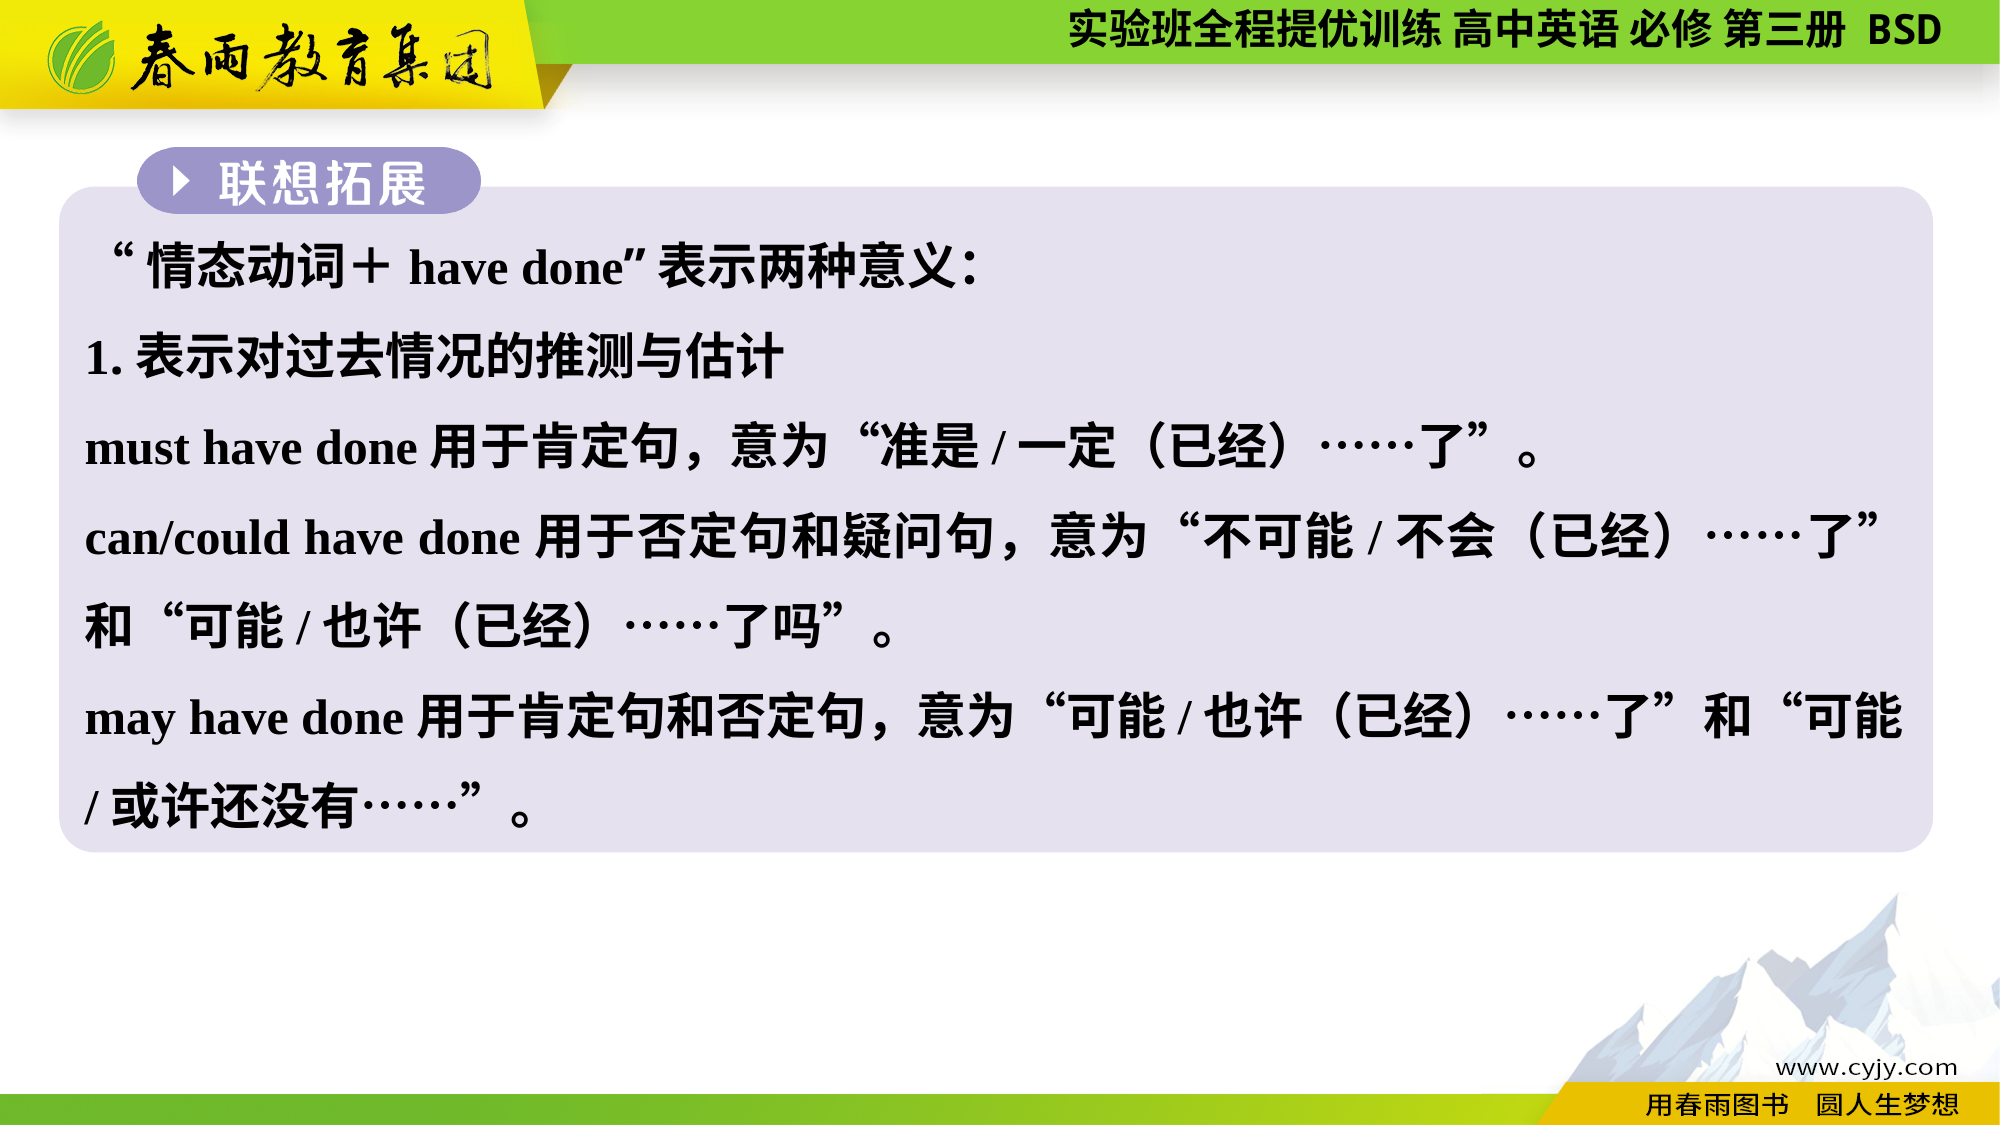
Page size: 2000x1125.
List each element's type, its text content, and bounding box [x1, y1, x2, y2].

text_box “情态动词＋have done”表示两种意义： 1.表示对过去情况的推测与估计 must have done用于肯定句，意为“准是/一定（已经）……了”。 can/could have done用于否定句和疑问句，意为“不可能/不会（已经）……了”和“可能/也许（已经）……了吗”。 may have done用于肯定句和否定句，意为“可能/也许（已经）……了”和“可能/或许还没有……”。 [59, 186, 1934, 853]
picture [0, 0, 2000, 1125]
